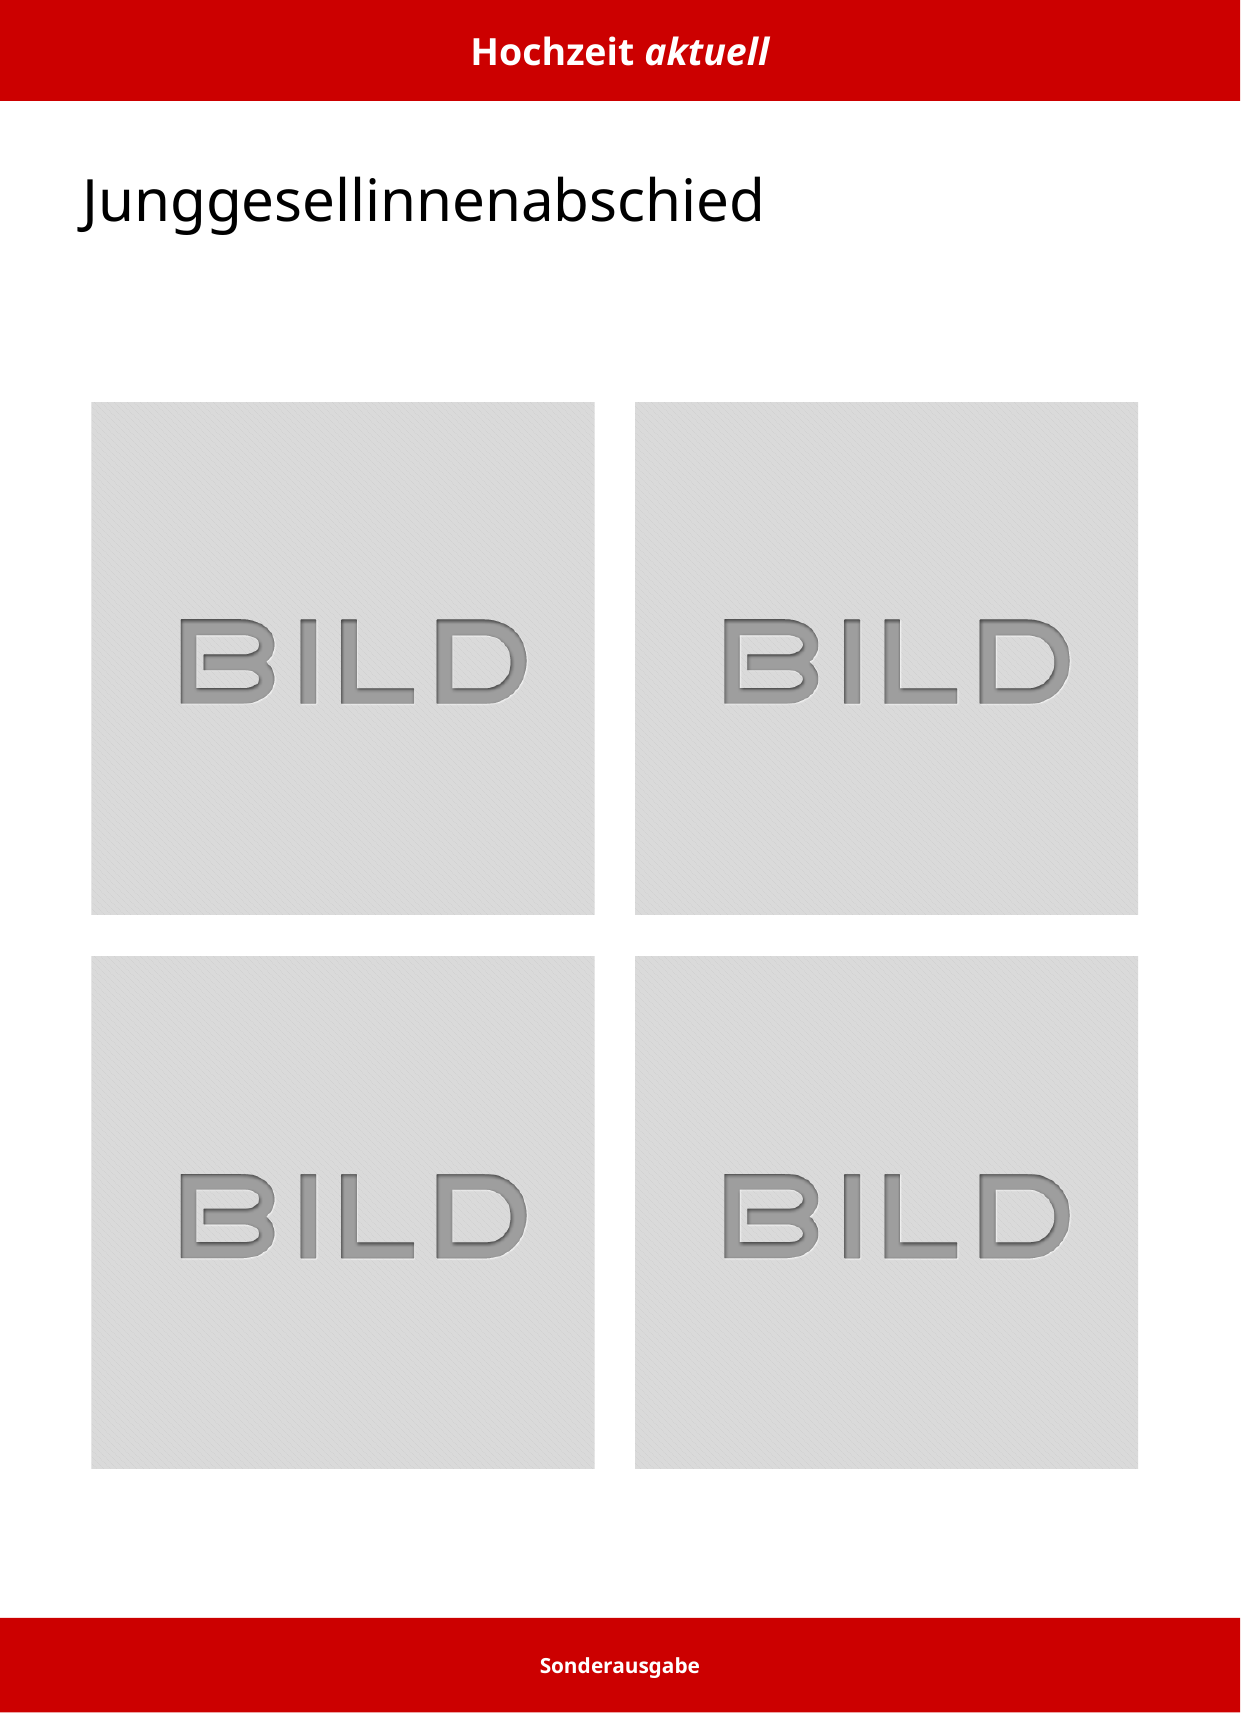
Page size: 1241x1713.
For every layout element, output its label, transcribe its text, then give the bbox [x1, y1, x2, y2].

title Junggesellinnenabschied [67, 148, 1223, 339]
picture [634, 402, 1139, 915]
picture [634, 956, 1139, 1470]
text_box Sonderausgabe [0, 1617, 1241, 1713]
picture [91, 402, 595, 915]
picture [91, 956, 595, 1470]
text_box Hochzeit aktuell [0, 0, 1241, 101]
